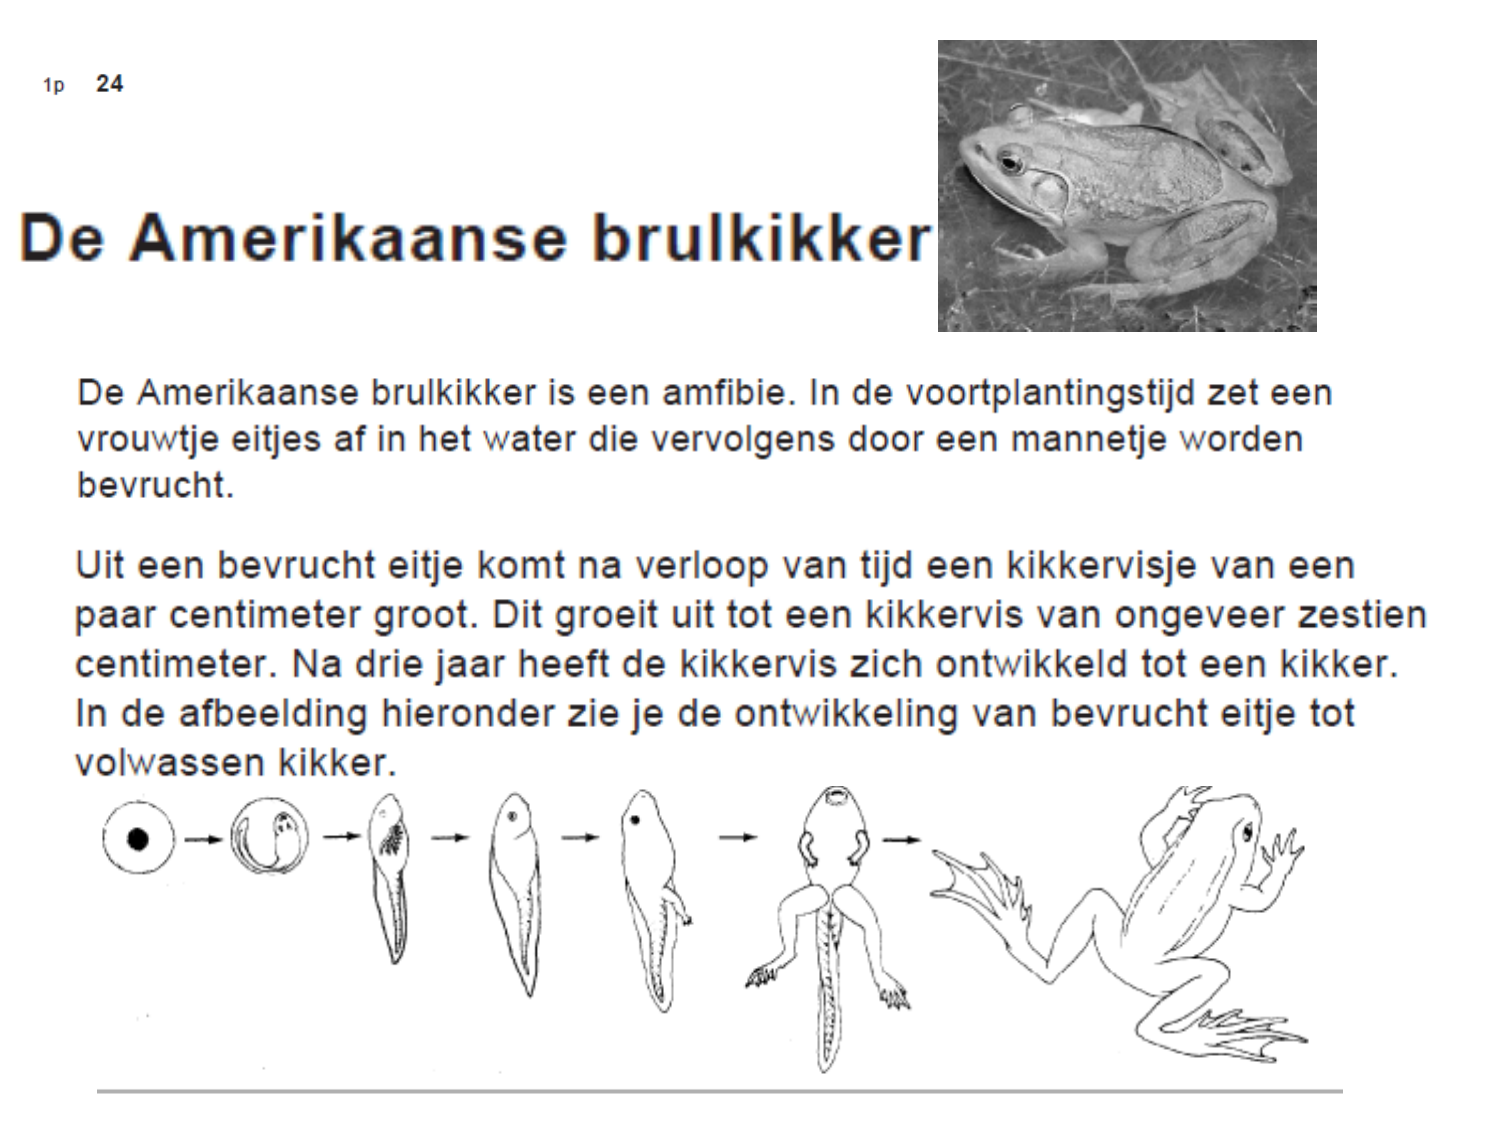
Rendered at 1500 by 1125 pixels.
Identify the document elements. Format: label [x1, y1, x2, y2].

picture [4, 40, 1318, 332]
picture [60, 361, 1348, 516]
picture [66, 538, 1453, 1096]
picture [29, 54, 143, 104]
